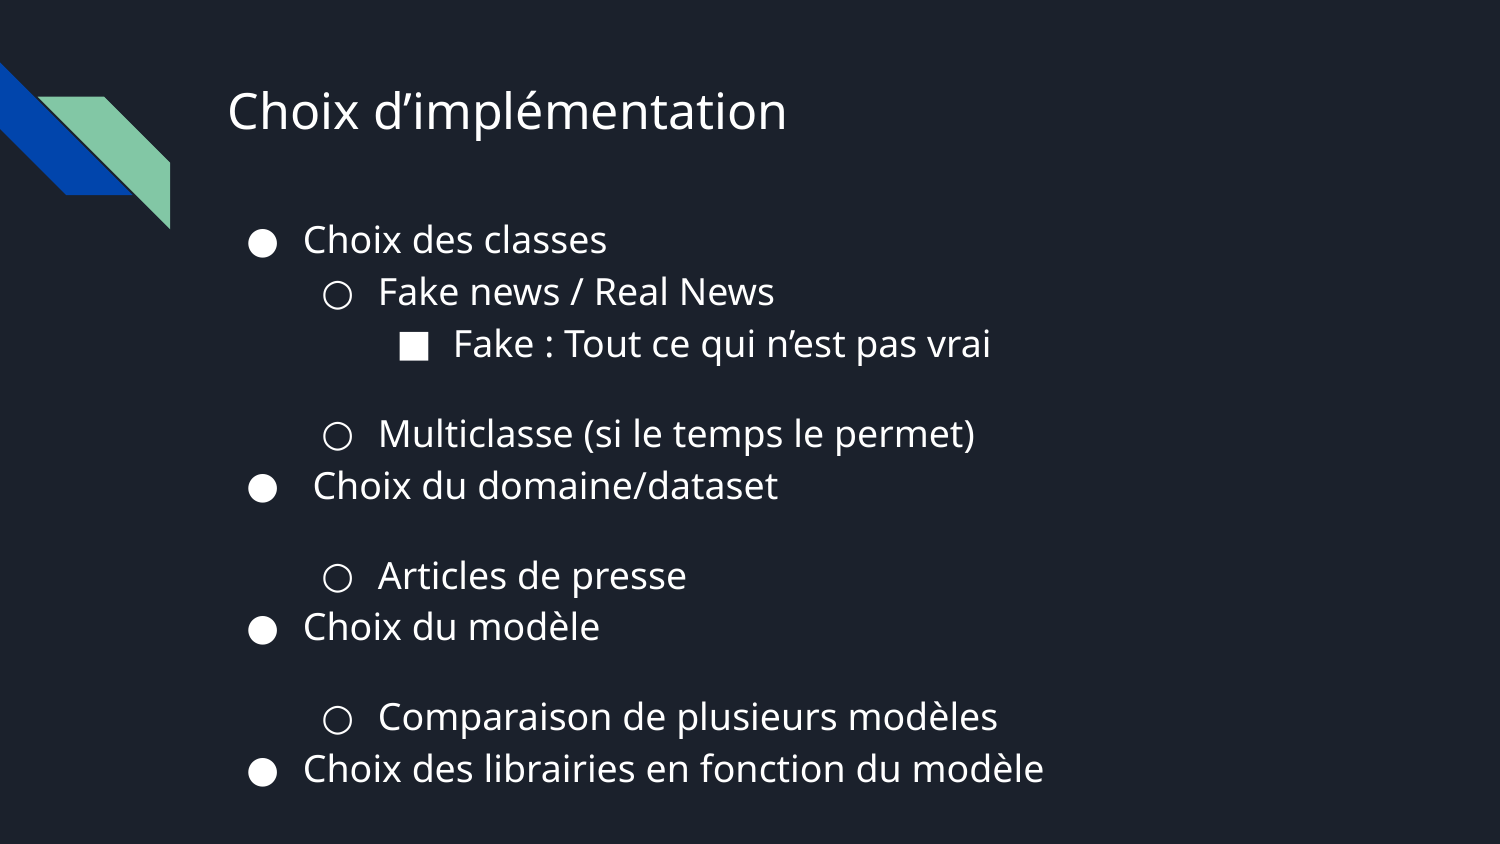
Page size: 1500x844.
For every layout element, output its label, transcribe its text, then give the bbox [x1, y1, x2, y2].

title Choix d’implémentation [212, 64, 1368, 194]
list Choix des classes Fake news / Real News Fake : Tout ce qui n’est pas vrai Multiclasse (si le temps le permet) Choix du domaine/dataset Articles de presse Choix du modèle Comparaison de plusieurs modèles Choix des librairies en fonction du modèle [212, 194, 1368, 822]
